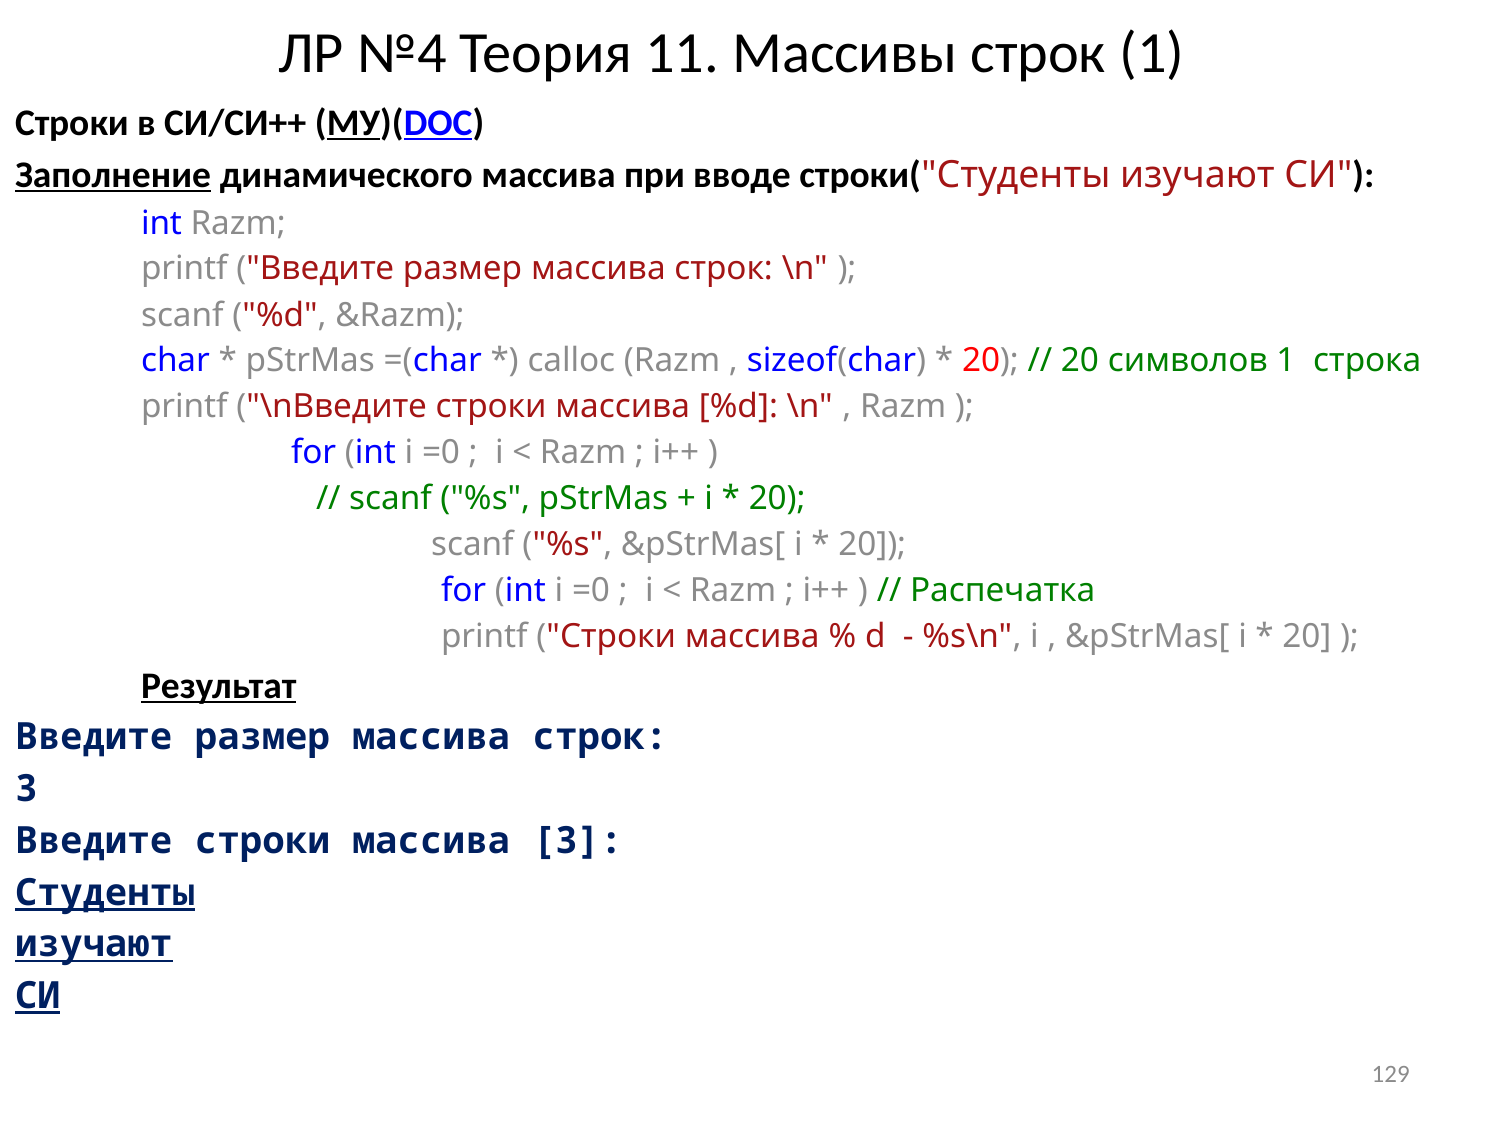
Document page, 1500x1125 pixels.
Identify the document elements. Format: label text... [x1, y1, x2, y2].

title ЛР №4 Теория 11. Массивы строк (1) [159, 2, 1317, 89]
text_box Строки в СИ/СИ++ (МУ)(DOC) Заполнение динамического массива при вводе строки("Студенты изучают СИ"): int Razm; printf ("Введите размер массива строк: \n" ); scanf ("%d", &Razm); char * pStrMas =(char *) calloc (Razm , sizeof(char) * 20); // 20 символов 1 строка printf ("\nВведите строки массива [%d]: \n" , Razm ); for (int i =0 ; i < Razm ; i++ ) // scanf ("%s", pStrMas + i * 20); scanf ("%s", &pStrMas[ i * 20]); for (int i =0 ; i < Razm ; i++ ) // Распечатка printf ("Строки массива % d - %s\n", i , &pStrMas[ i * 20] ); Результат Введите размер массива строк: 3 Введите строки массива [3]: Студенты изучают СИ [0, 89, 1500, 1000]
slide_number 129 [1074, 1042, 1425, 1103]
